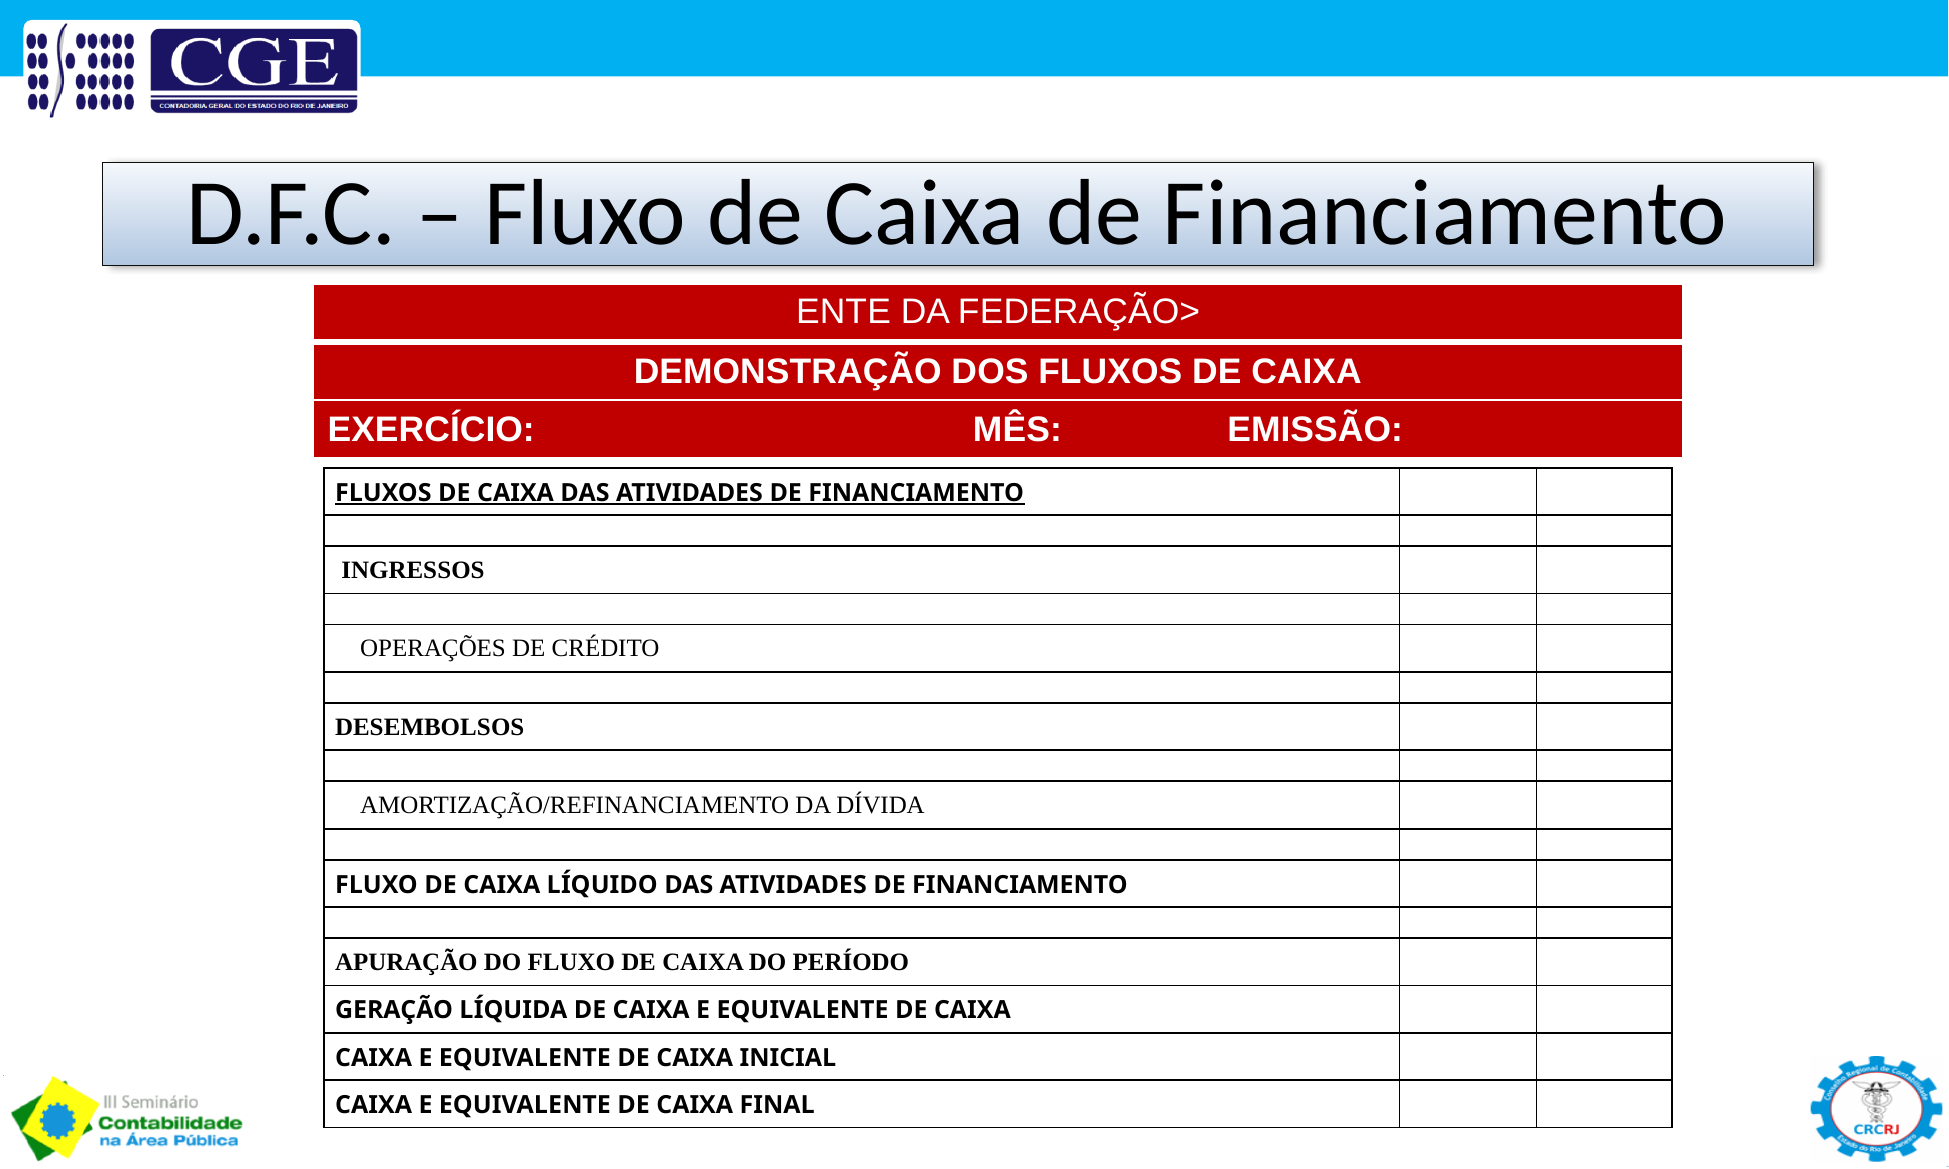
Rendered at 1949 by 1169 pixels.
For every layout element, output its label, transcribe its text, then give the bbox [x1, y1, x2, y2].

table_cell [1400, 547, 1536, 593]
table_cell [1400, 751, 1536, 780]
table_cell [325, 516, 1399, 545]
table_cell EXERCÍCIO: MÊS: EMISSÃO: [314, 401, 1682, 457]
table_cell [325, 751, 1399, 780]
text_box D.F.C. – Fluxo de Caixa de Financiamento [102, 162, 1814, 266]
table_cell [325, 908, 1399, 937]
table_cell APURAÇÃO DO FLUXO DE CAIXA DO PERÍODO [325, 939, 1399, 985]
table_cell GERAÇÃO LÍQUIDA DE CAIXA E EQUIVALENTE DE CAIXA [325, 986, 1399, 1032]
table_cell AMORTIZAÇÃO/REFINANCIAMENTO DA DÍVIDA [325, 782, 1399, 828]
table_cell [1537, 908, 1671, 937]
table_cell [1400, 1081, 1536, 1127]
table_cell [1537, 830, 1671, 859]
table_cell [1537, 986, 1671, 1032]
table_cell [1537, 704, 1671, 749]
picture [23, 20, 361, 118]
picture [1803, 1056, 1949, 1167]
table_cell CAIXA E EQUIVALENTE DE CAIXA FINAL [325, 1081, 1399, 1127]
table_cell [1400, 908, 1536, 937]
table_cell [1537, 1081, 1671, 1127]
table_cell DEMONSTRAÇÃO DOS FLUXOS DE CAIXA [314, 345, 1682, 399]
table_cell [1400, 516, 1536, 545]
table_header FLUXOS DE CAIXA DAS ATIVIDADES DE FINANCIAMENTO [325, 469, 1399, 514]
table_cell [1537, 1034, 1671, 1079]
table_cell [1537, 861, 1671, 906]
table_cell [1400, 594, 1536, 624]
table_header [1400, 469, 1536, 514]
table_cell OPERAÇÕES DE CRÉDITO [325, 625, 1399, 671]
table_cell [1400, 830, 1536, 859]
picture [3, 1075, 254, 1168]
table_cell [325, 830, 1399, 859]
table_cell [1537, 547, 1671, 593]
table_cell [1400, 1034, 1536, 1079]
table_cell [325, 673, 1399, 702]
table_cell [1400, 939, 1536, 985]
table_cell [325, 594, 1399, 624]
table_cell [1537, 751, 1671, 780]
table_cell INGRESSOS [325, 547, 1399, 593]
table_header [1537, 469, 1671, 514]
table_cell [1400, 861, 1536, 906]
table_cell [1537, 673, 1671, 702]
table_cell [1400, 673, 1536, 702]
table_header ENTE DA FEDERAÇÃO> [314, 285, 1682, 339]
table_cell CAIXA E EQUIVALENTE DE CAIXA INICIAL [325, 1034, 1399, 1079]
table_cell [1537, 516, 1671, 545]
table_cell [1400, 782, 1536, 828]
table_cell [1537, 782, 1671, 828]
table_cell [1537, 625, 1671, 671]
table_cell [1537, 594, 1671, 624]
table_cell [1400, 986, 1536, 1032]
table_cell FLUXO DE CAIXA LÍQUIDO DAS ATIVIDADES DE FINANCIAMENTO [325, 861, 1399, 906]
table_cell [1400, 625, 1536, 671]
table_cell [1400, 704, 1536, 749]
table_cell DESEMBOLSOS [325, 704, 1399, 749]
table_cell [1537, 939, 1671, 985]
